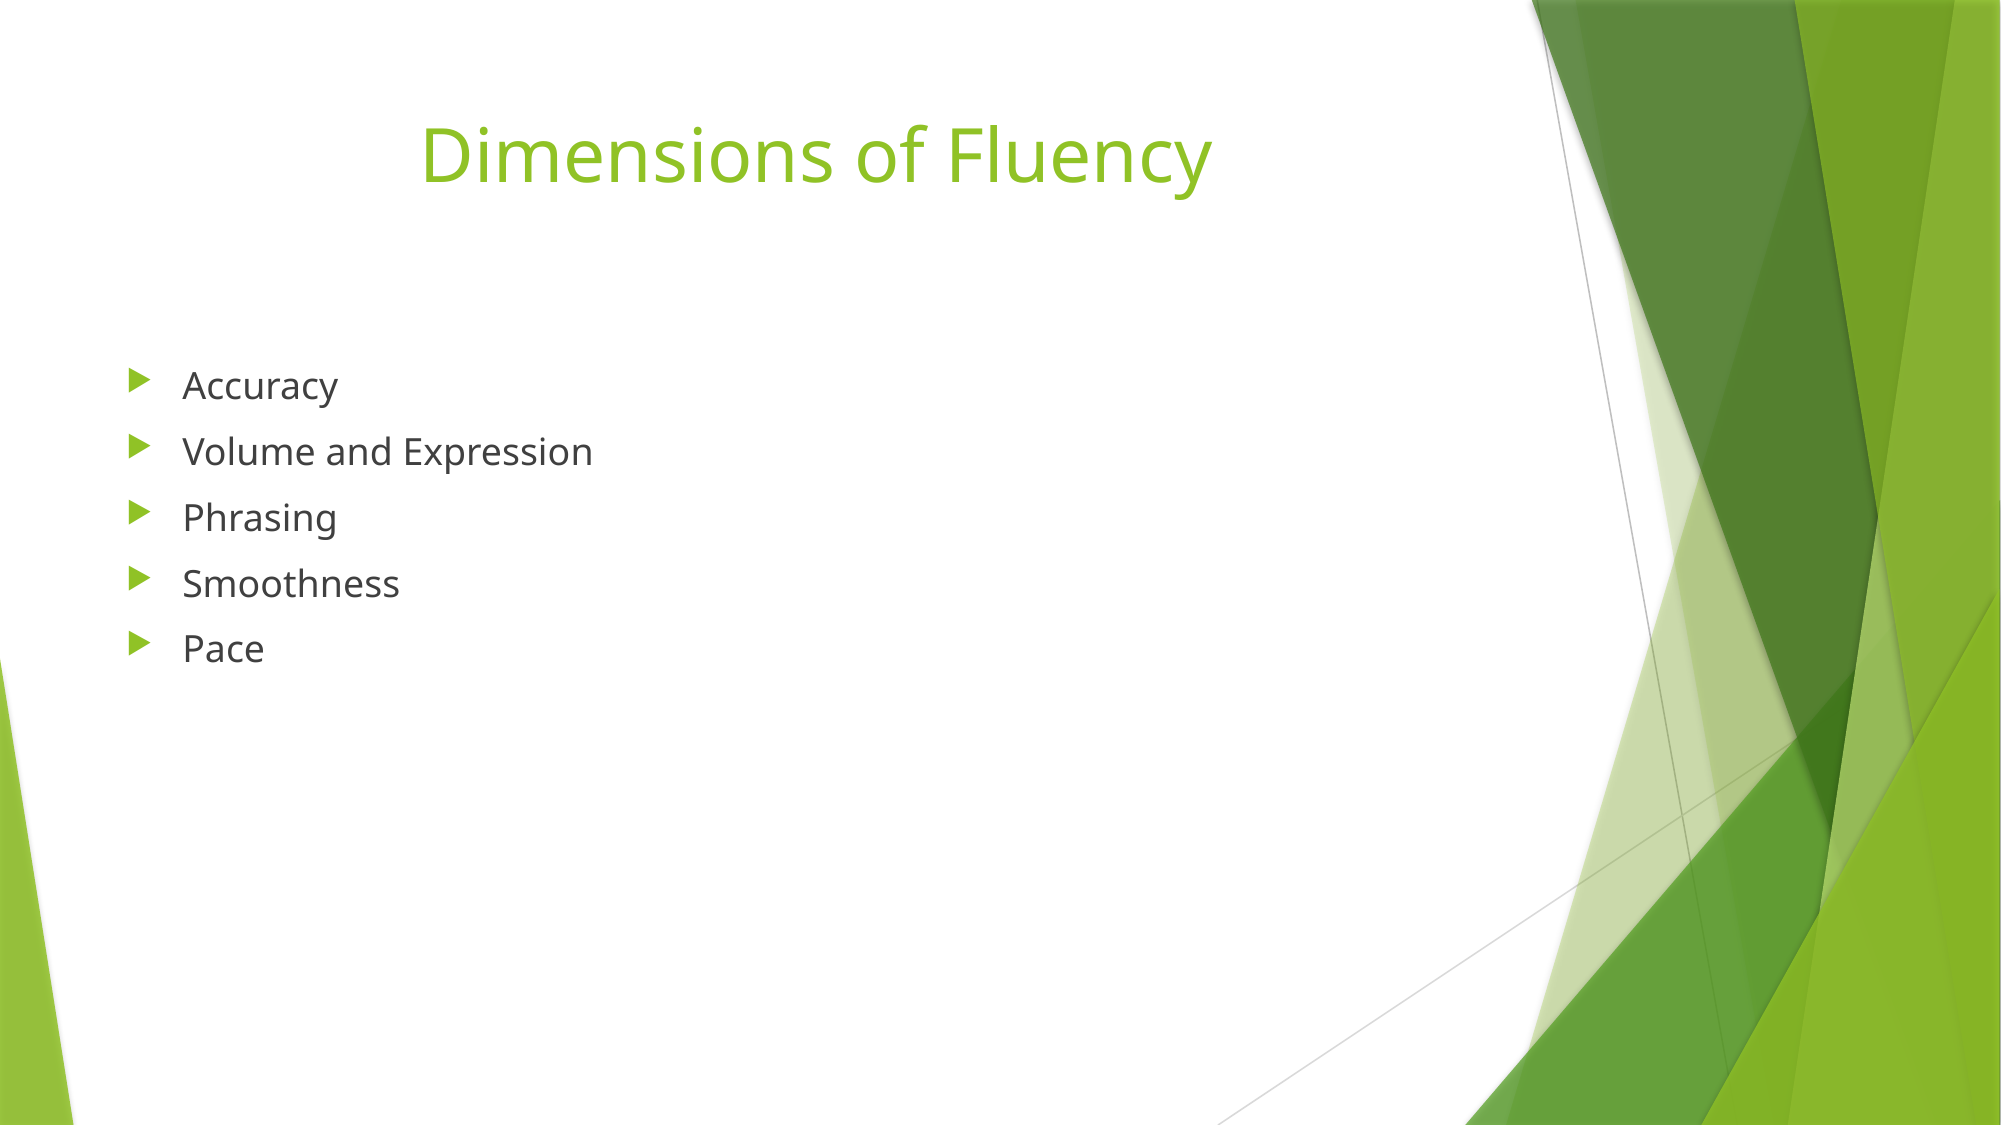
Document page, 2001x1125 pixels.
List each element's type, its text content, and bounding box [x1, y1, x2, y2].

list Accuracy Volume and Expression Phrasing Smoothness Pace [111, 354, 1522, 992]
title Dimensions of Fluency [111, 99, 1522, 317]
